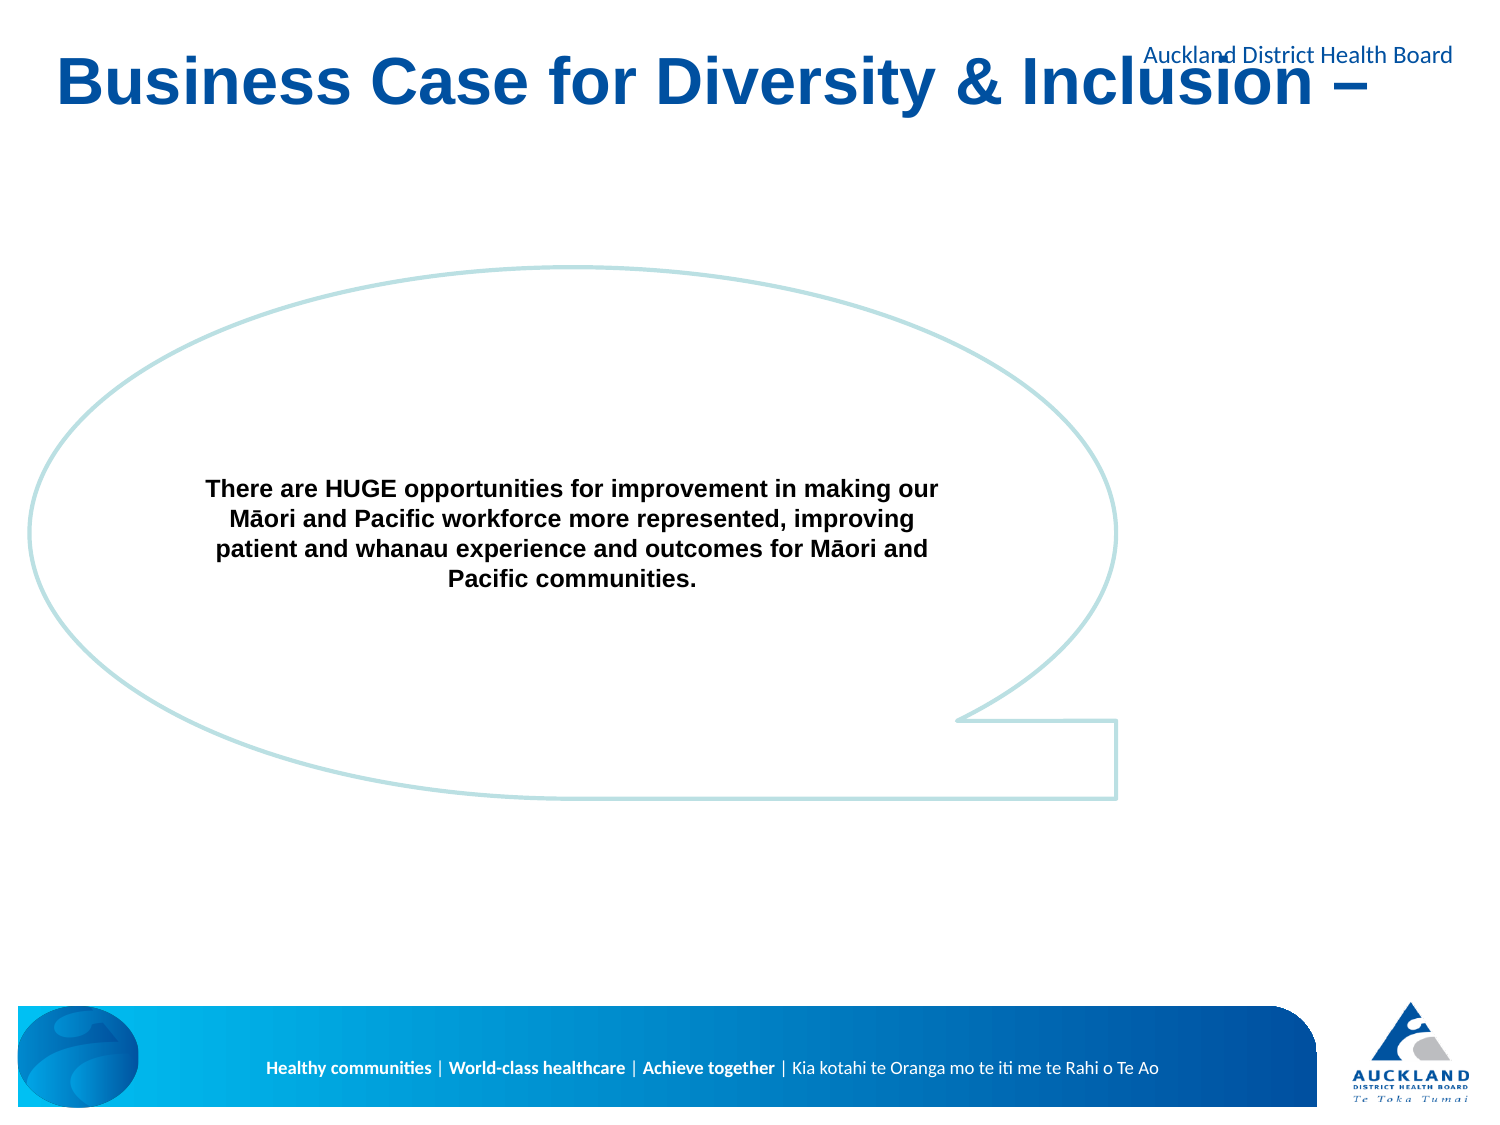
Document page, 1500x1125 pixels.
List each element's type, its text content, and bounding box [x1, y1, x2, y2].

text_box There are HUGE opportunities for improvement in making our Māori and Pacific workforce more represented, improving patient and whanau experience and outcomes for Māori and Pacific communities. [27, 265, 1119, 801]
title Business Case for Diversity & Inclusion – [41, 30, 1471, 209]
picture [33, 1006, 137, 1104]
picture [75, 1097, 89, 1108]
picture [1352, 1000, 1469, 1102]
